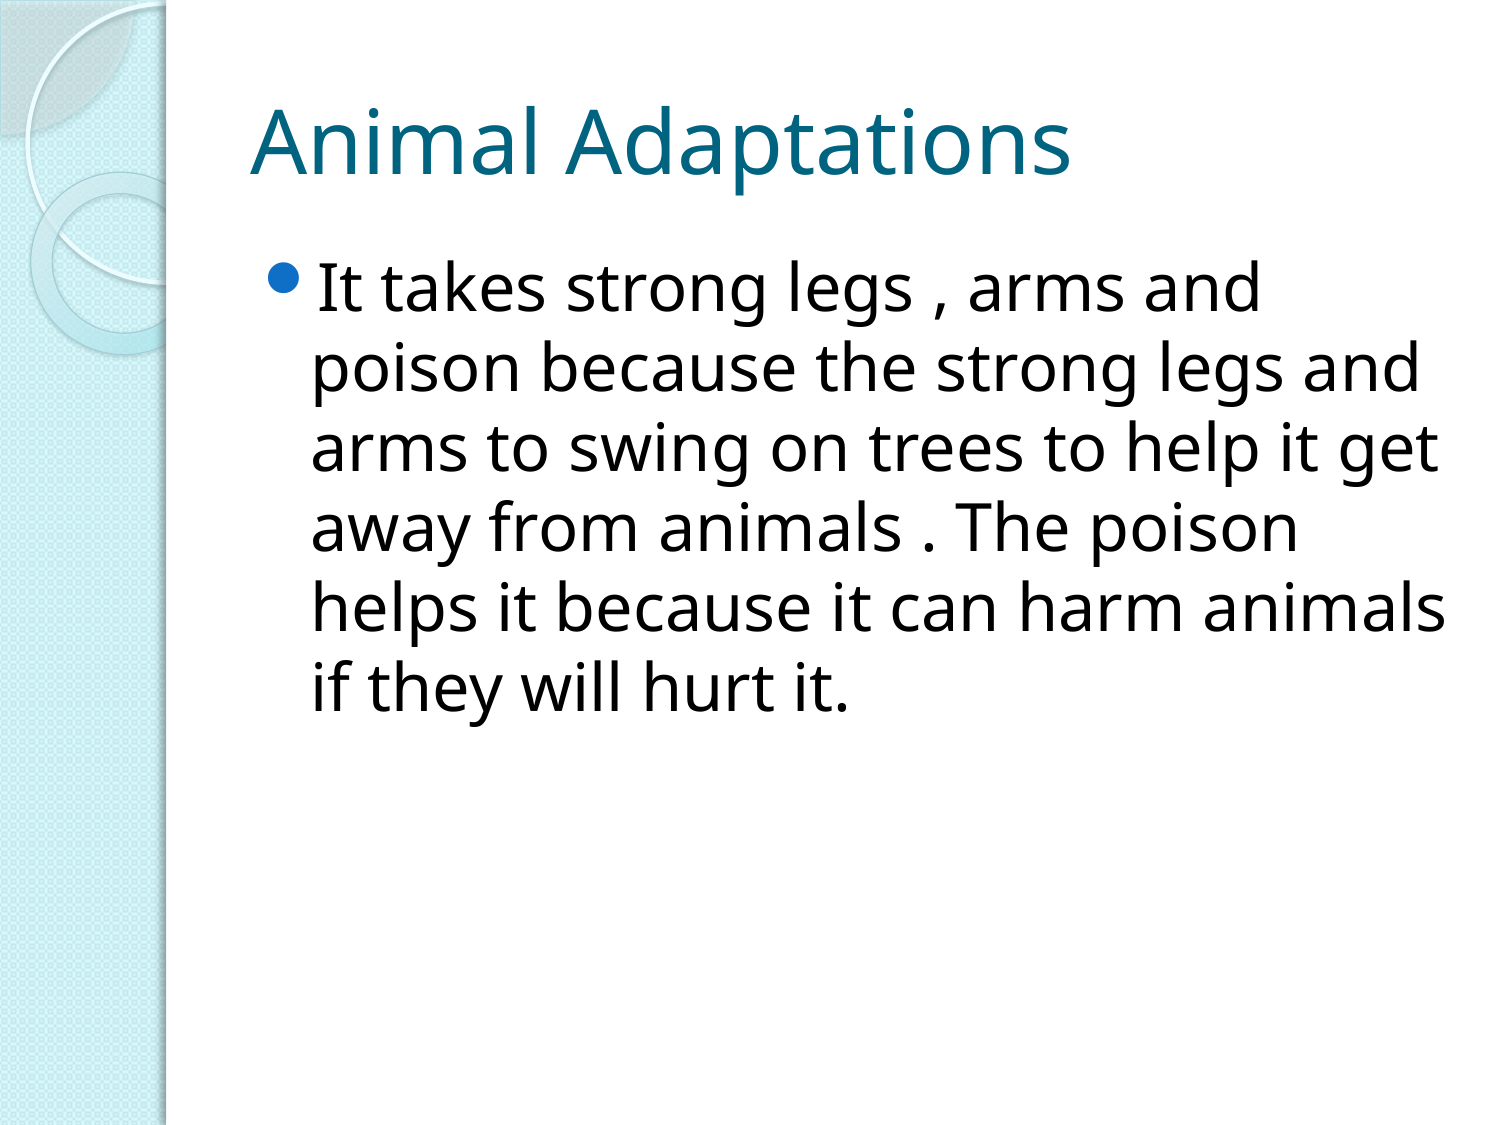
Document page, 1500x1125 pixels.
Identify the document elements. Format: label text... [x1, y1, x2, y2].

title Animal Adaptations [235, 45, 1466, 233]
list It takes strong legs , arms and poison because the strong legs and arms to swing on trees to help it get away from animals . The poison helps it because it can harm animals if they will hurt it. [235, 237, 1466, 1025]
